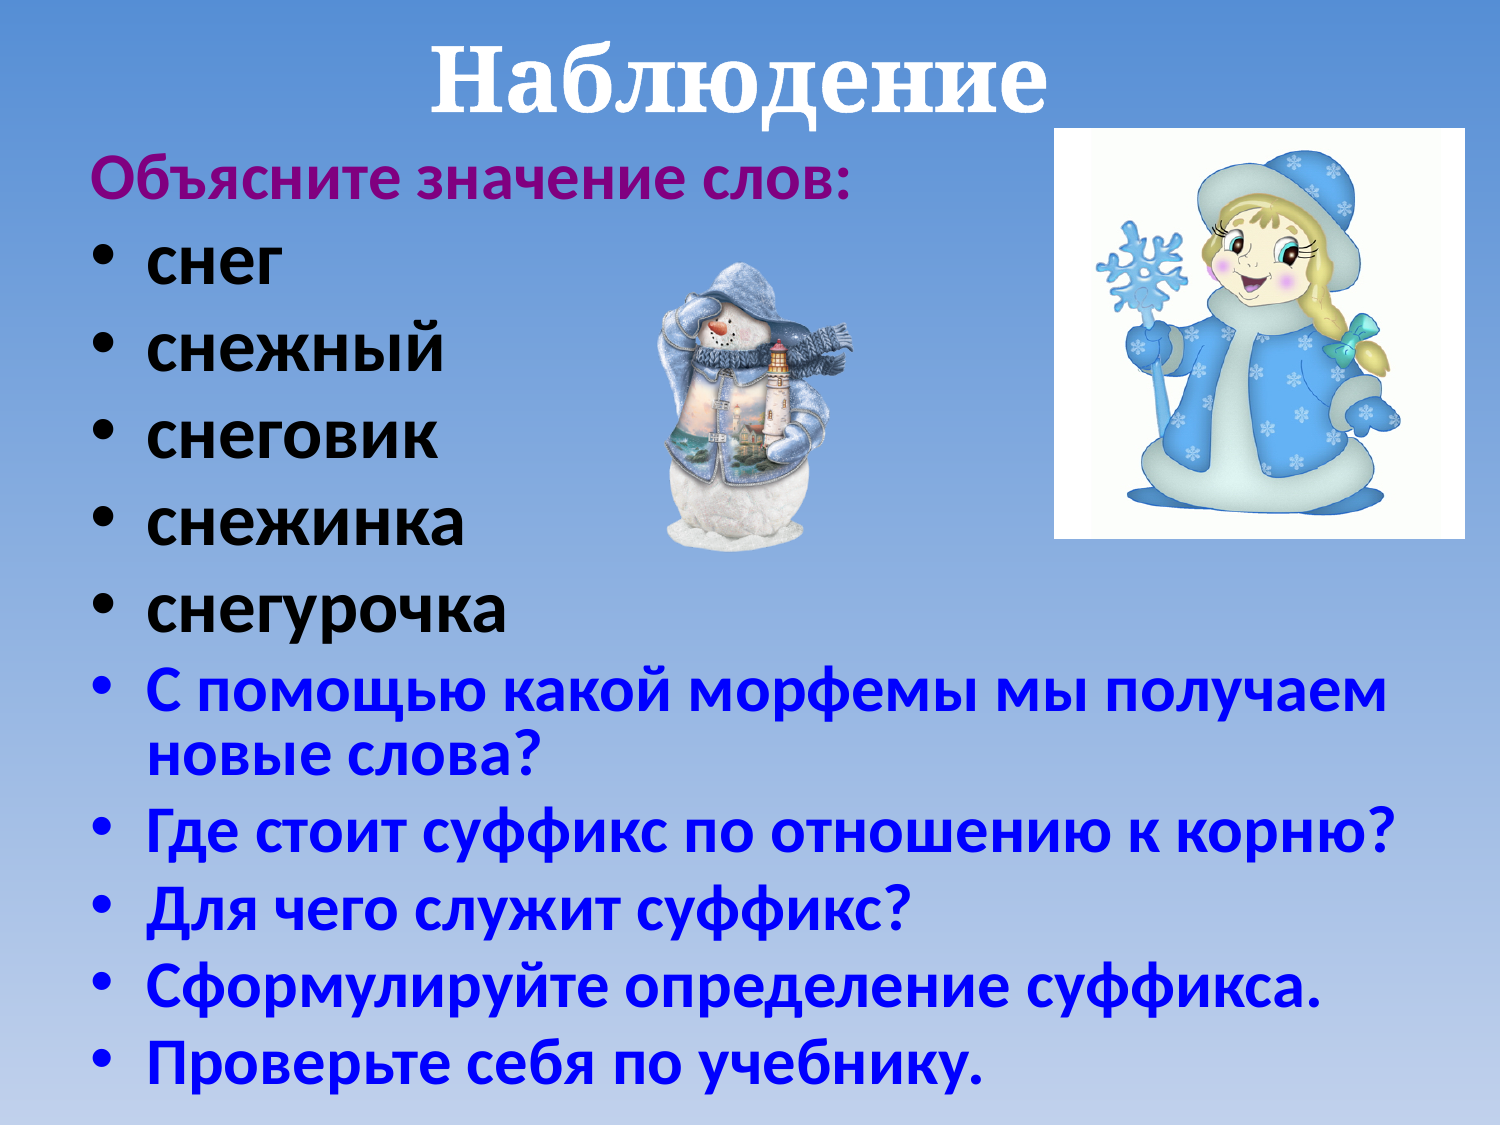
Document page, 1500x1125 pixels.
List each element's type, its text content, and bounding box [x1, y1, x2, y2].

picture [632, 245, 873, 563]
picture [1054, 128, 1466, 540]
list Объясните значение слов: снег снежный снеговик снежинка снегурочка С помощью какой морфемы мы получаем новые слова? Где стоит суффикс по отношению к корню? Для чего служит суффикс? Сформулируйте определение суффикса. Проверьте себя по учебнику. [75, 140, 1477, 883]
title Наблюдение [64, 5, 1415, 145]
